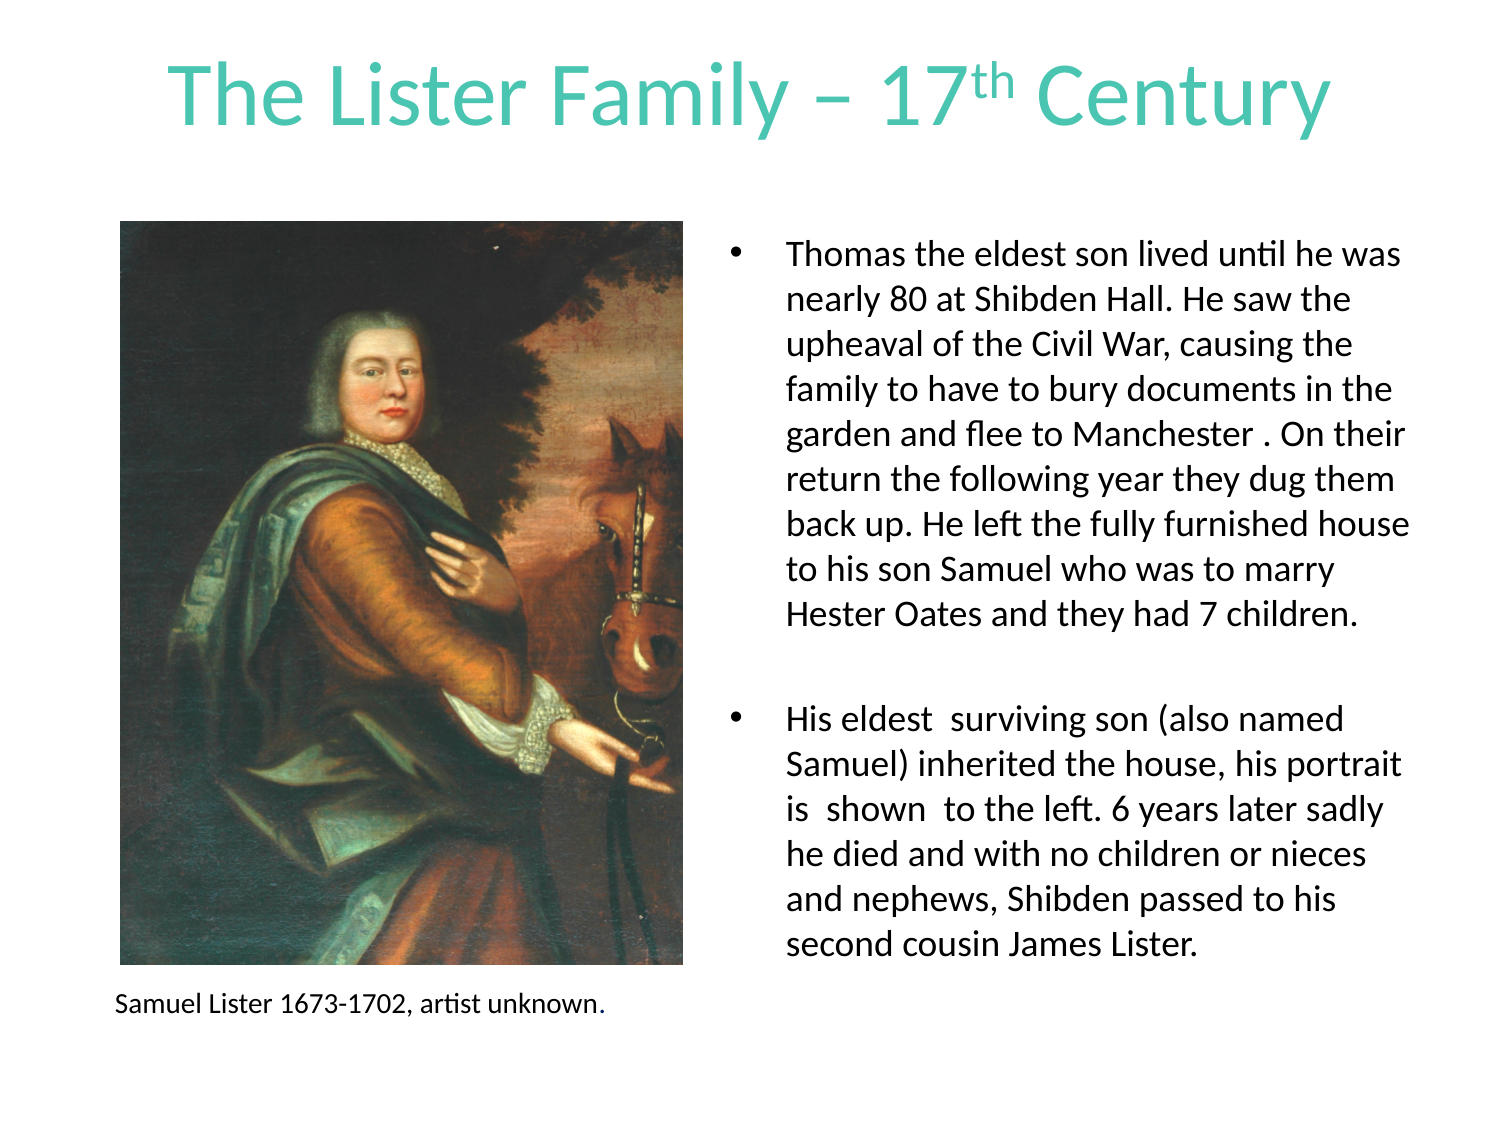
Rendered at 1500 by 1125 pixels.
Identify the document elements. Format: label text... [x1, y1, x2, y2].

list Thomas the eldest son lived until he was nearly 80 at Shibden Hall. He saw the upheaval of the Civil War, causing the family to have to bury documents in the garden and flee to Manchester . On their return the following year they dug them back up. He left the fully furnished house to his son Samuel who was to marry Hester Oates and they had 7 children. His eldest surviving son (also named Samuel) inherited the house, his portrait is shown to the left. 6 years later sadly he died and with no children or nieces and nephews, Shibden passed to his second cousin James Lister. [714, 221, 1436, 1083]
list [120, 221, 683, 965]
text_box Samuel Lister 1673-1702, artist unknown. [100, 977, 632, 1028]
title The Lister Family – 17th Century [75, 0, 1425, 183]
